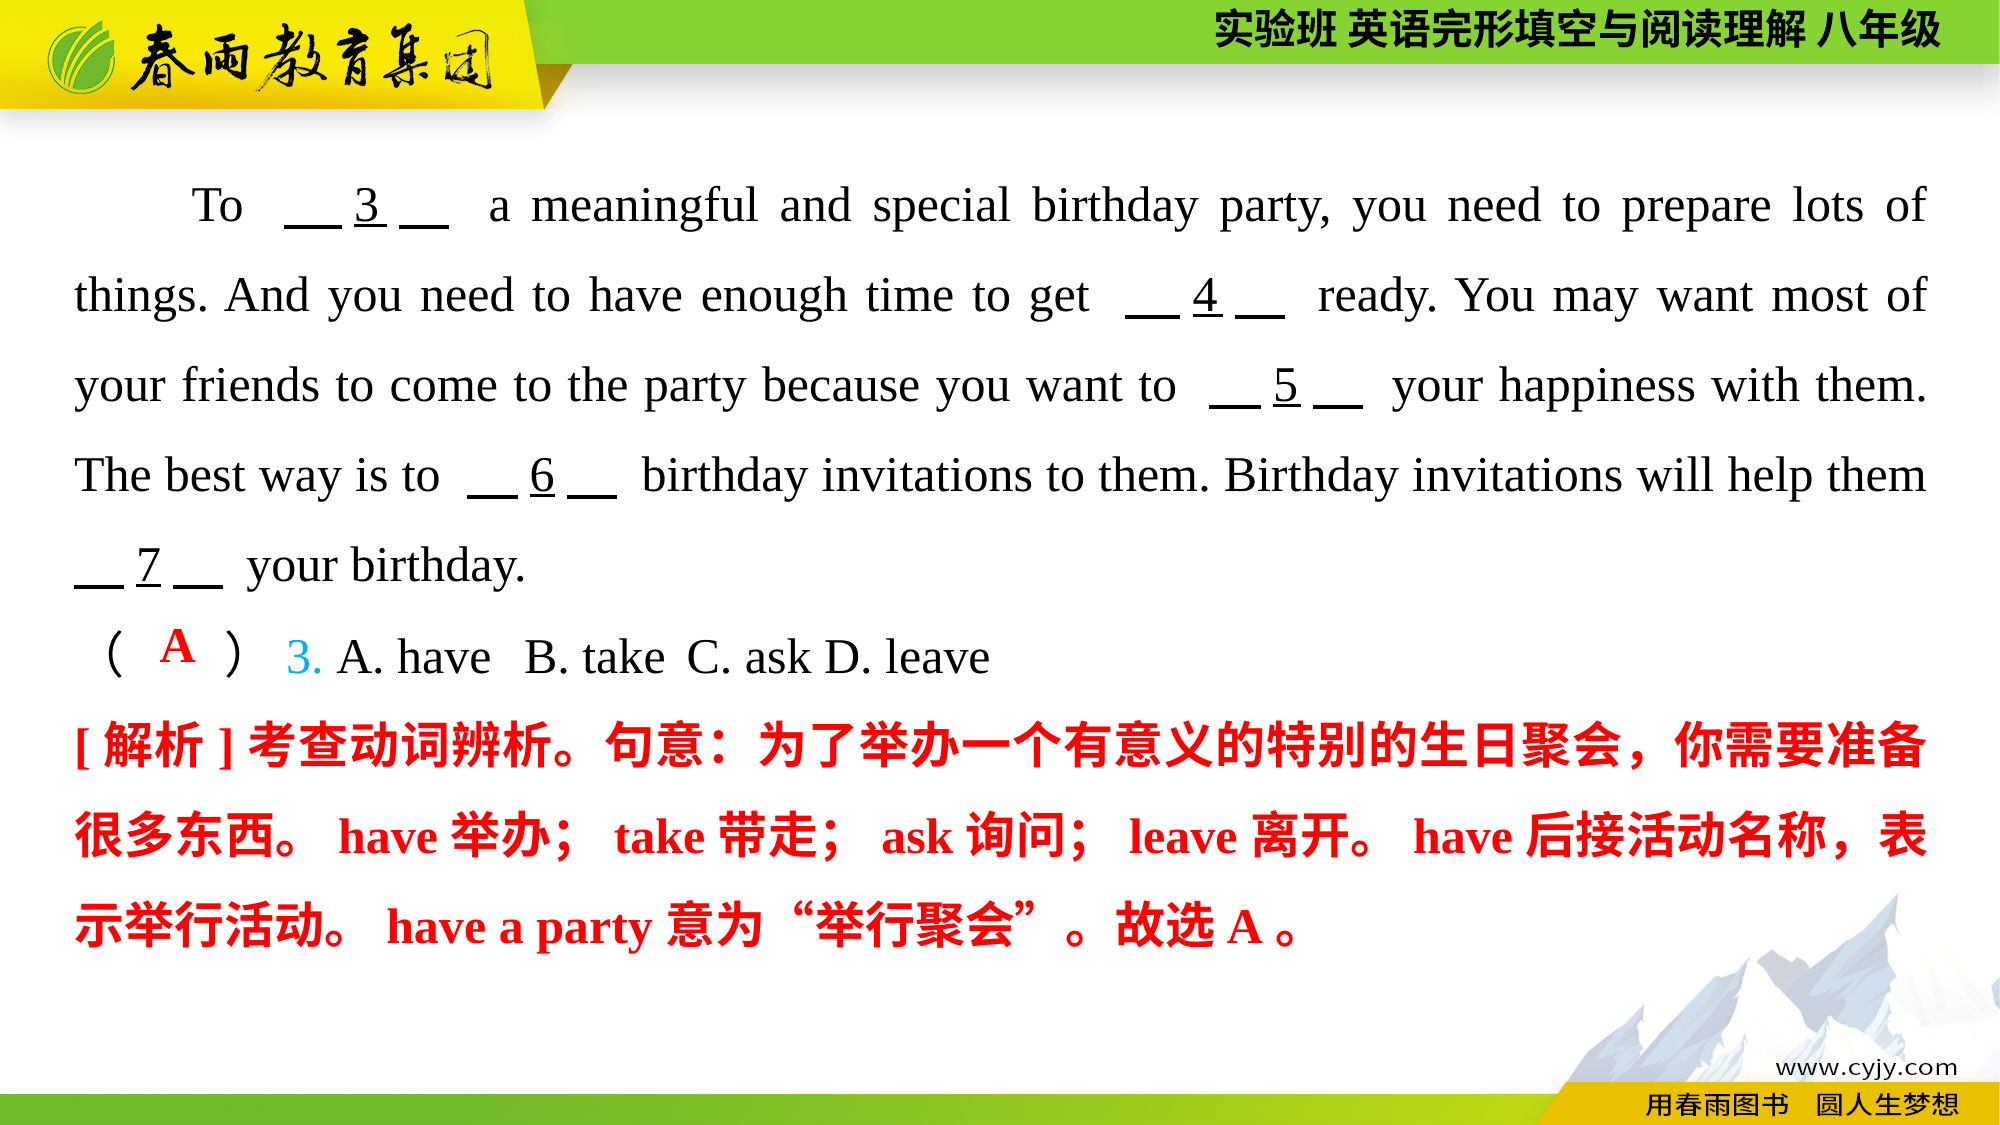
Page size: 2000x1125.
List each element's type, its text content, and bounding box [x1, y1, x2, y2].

text_box [解析]考查动词辨析。句意：为了举办一个有意义的特别的生日聚会，你需要准备很多东西。have举办；take带走；ask询问；leave离开。have后接活动名称，表示举行活动。have a party意为“举行聚会”。故选A。 [59, 675, 1944, 961]
picture [0, 0, 2000, 1125]
text_box A [144, 605, 211, 675]
text_box （ ）3. A. have B. take C. ask D. leave [59, 586, 1944, 675]
list To 3 a meaningful and special birthday party, you need to prepare lots of things. And you need to have enough time to get 4 ready. You may want most of your friends to come to the party because you want to 5 your happiness with them. The best way is to 6 birthday invitations to them. Birthday invitations will help them 7 your birthday. [59, 133, 1944, 586]
